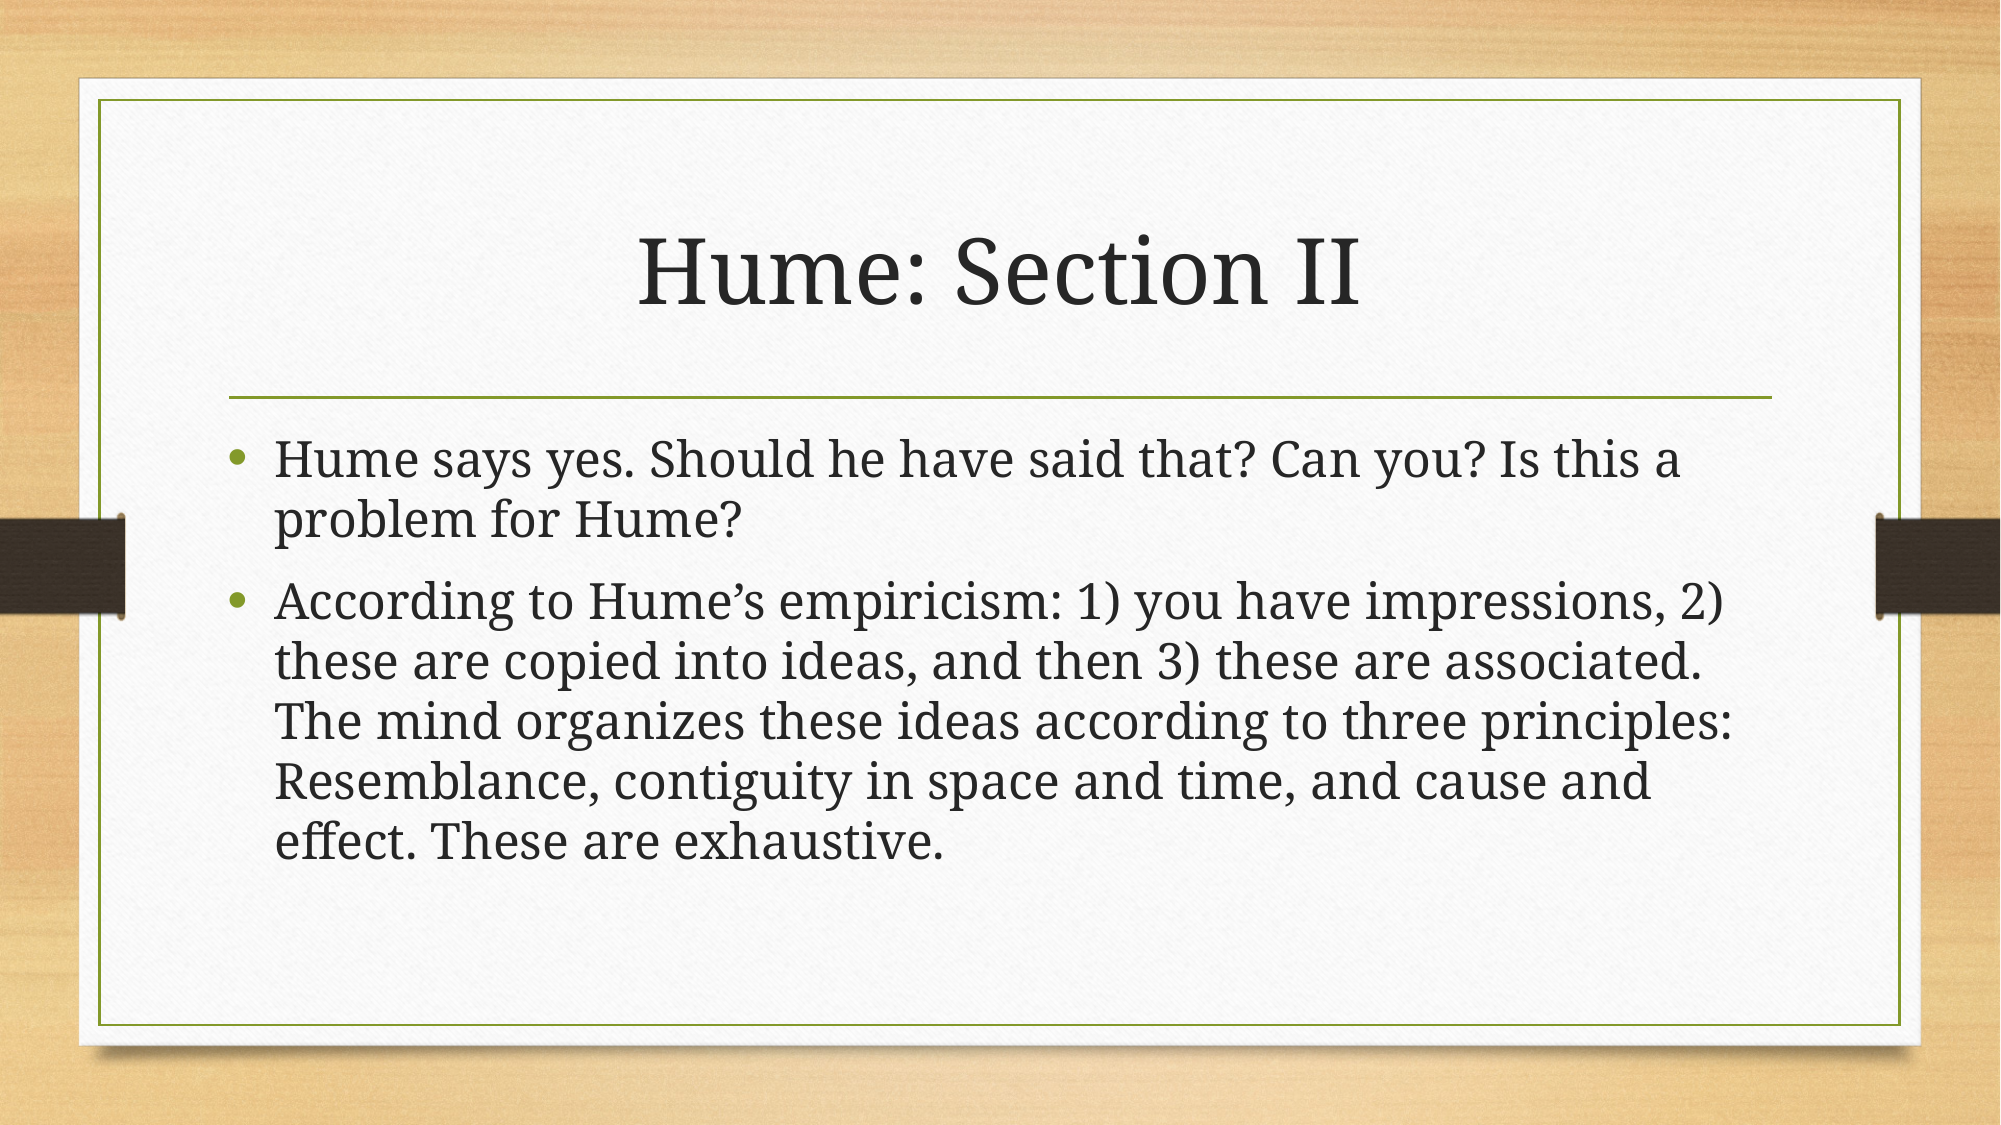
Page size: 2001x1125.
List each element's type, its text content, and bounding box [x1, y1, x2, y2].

picture [0, 0, 2001, 1125]
list Hume says yes. Should he have said that? Can you? Is this a problem for Hume? According to Hume’s empiricism: 1) you have impressions, 2) these are copied into ideas, and then 3) these are associated. The mind organizes these ideas according to three principles: Resemblance, contiguity in space and time, and cause and effect. These are exhaustive. [212, 419, 1788, 964]
title Hume: Section II [212, 161, 1788, 375]
